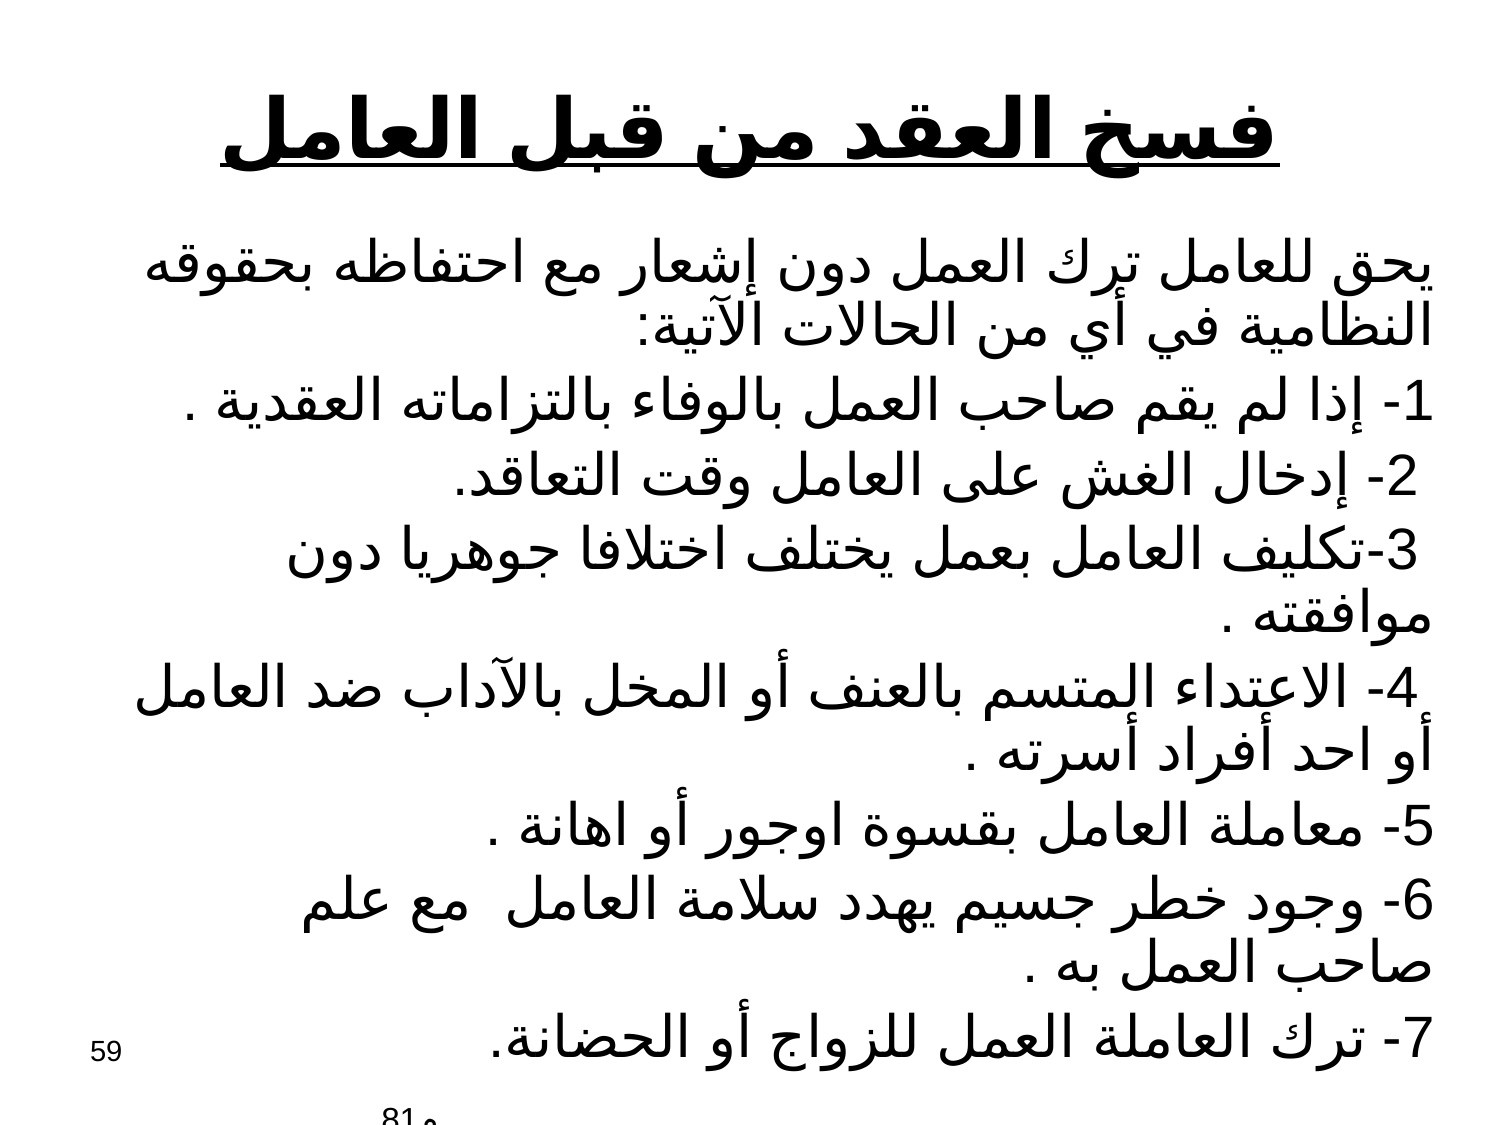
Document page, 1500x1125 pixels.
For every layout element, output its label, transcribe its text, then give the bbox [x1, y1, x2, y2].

subtitle يحق للعامل ترك العمل دون إشعار مع احتفاظه بحقوقه النظامية في أي من الحالات الآتية: 1- إذا لم يقم صاحب العمل بالوفاء بالتزاماته العقدية . 2- إدخال الغش على العامل وقت التعاقد. 3-تكليف العامل بعمل يختلف اختلافا جوهريا دون موافقته . 4- الاعتداء المتسم بالعنف أو المخل بالآداب ضد العامل أو احد أفراد أسرته . 5- معاملة العامل بقسوة اوجور أو اهانة . 6- وجود خطر جسيم يهدد سلامة العامل مع علم صاحب العمل به . 7- ترك العاملة العمل للزواج أو الحضانة. م81 [112, 224, 1451, 988]
slide_number 59 [74, 1024, 426, 1103]
title فسخ العقد من قبل العامل [112, 62, 1388, 188]
